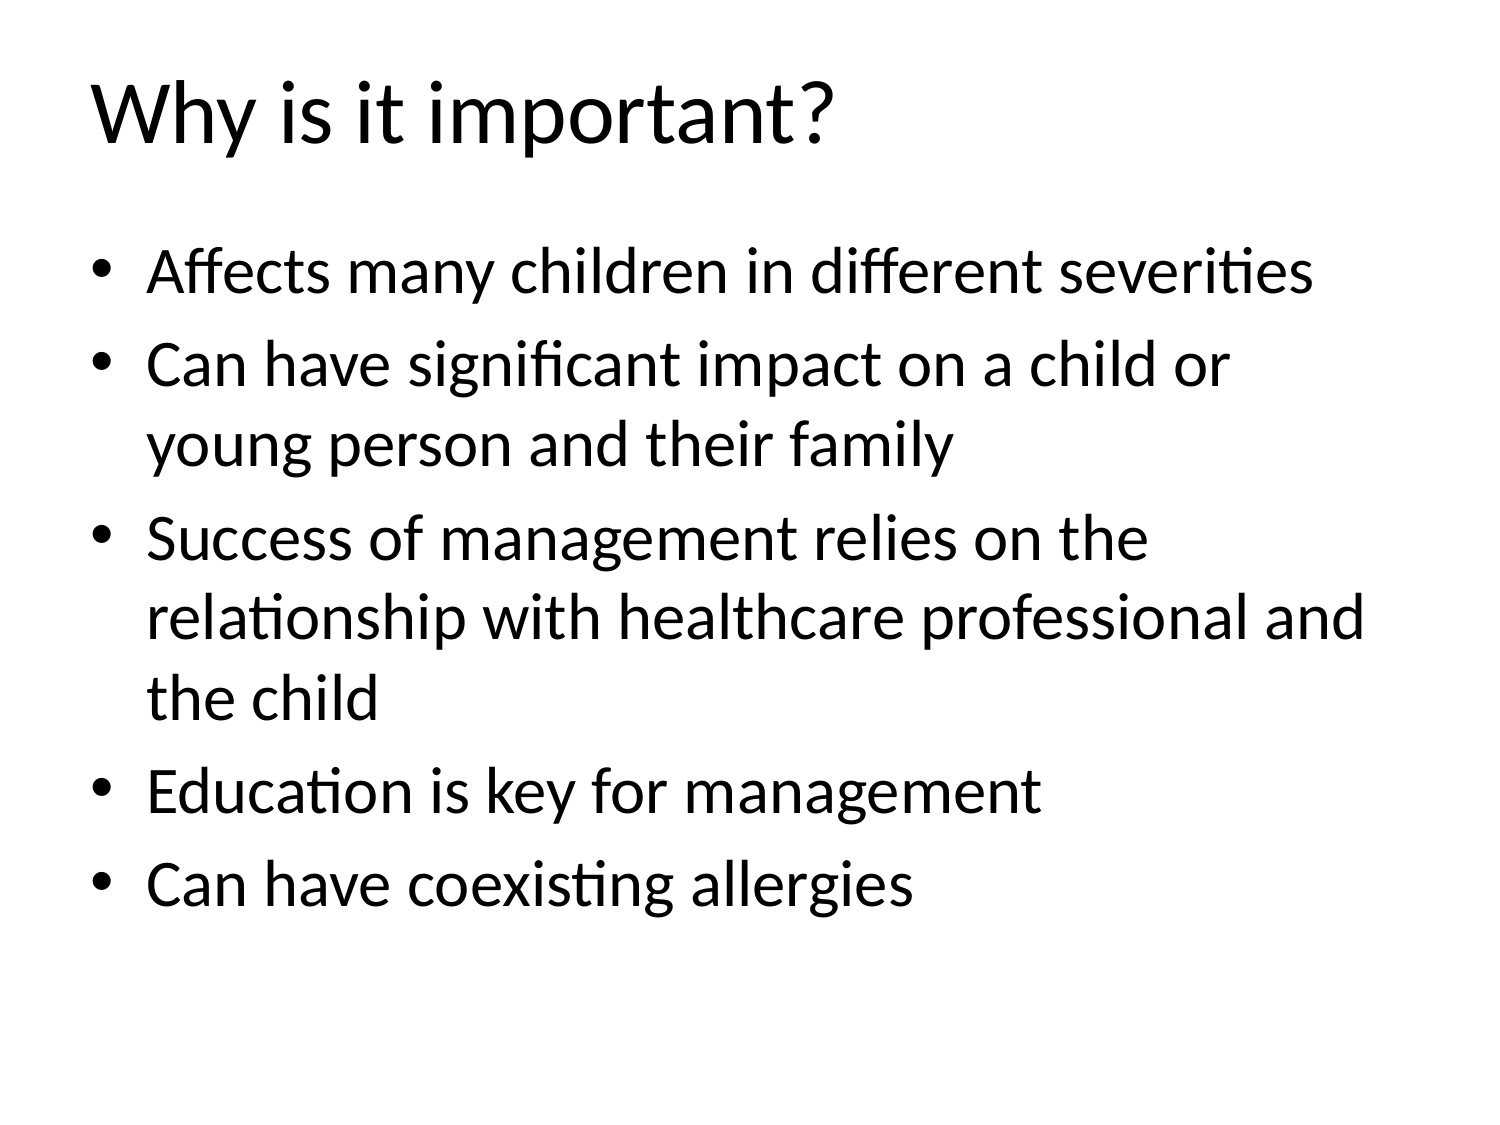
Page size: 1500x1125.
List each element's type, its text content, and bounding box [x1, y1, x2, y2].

title Why is it important? [75, 45, 1425, 170]
list Affects many children in different severities Can have significant impact on a child or young person and their family Success of management relies on the relationship with healthcare professional and the child Education is key for management Can have coexisting allergies [75, 219, 1425, 1005]
